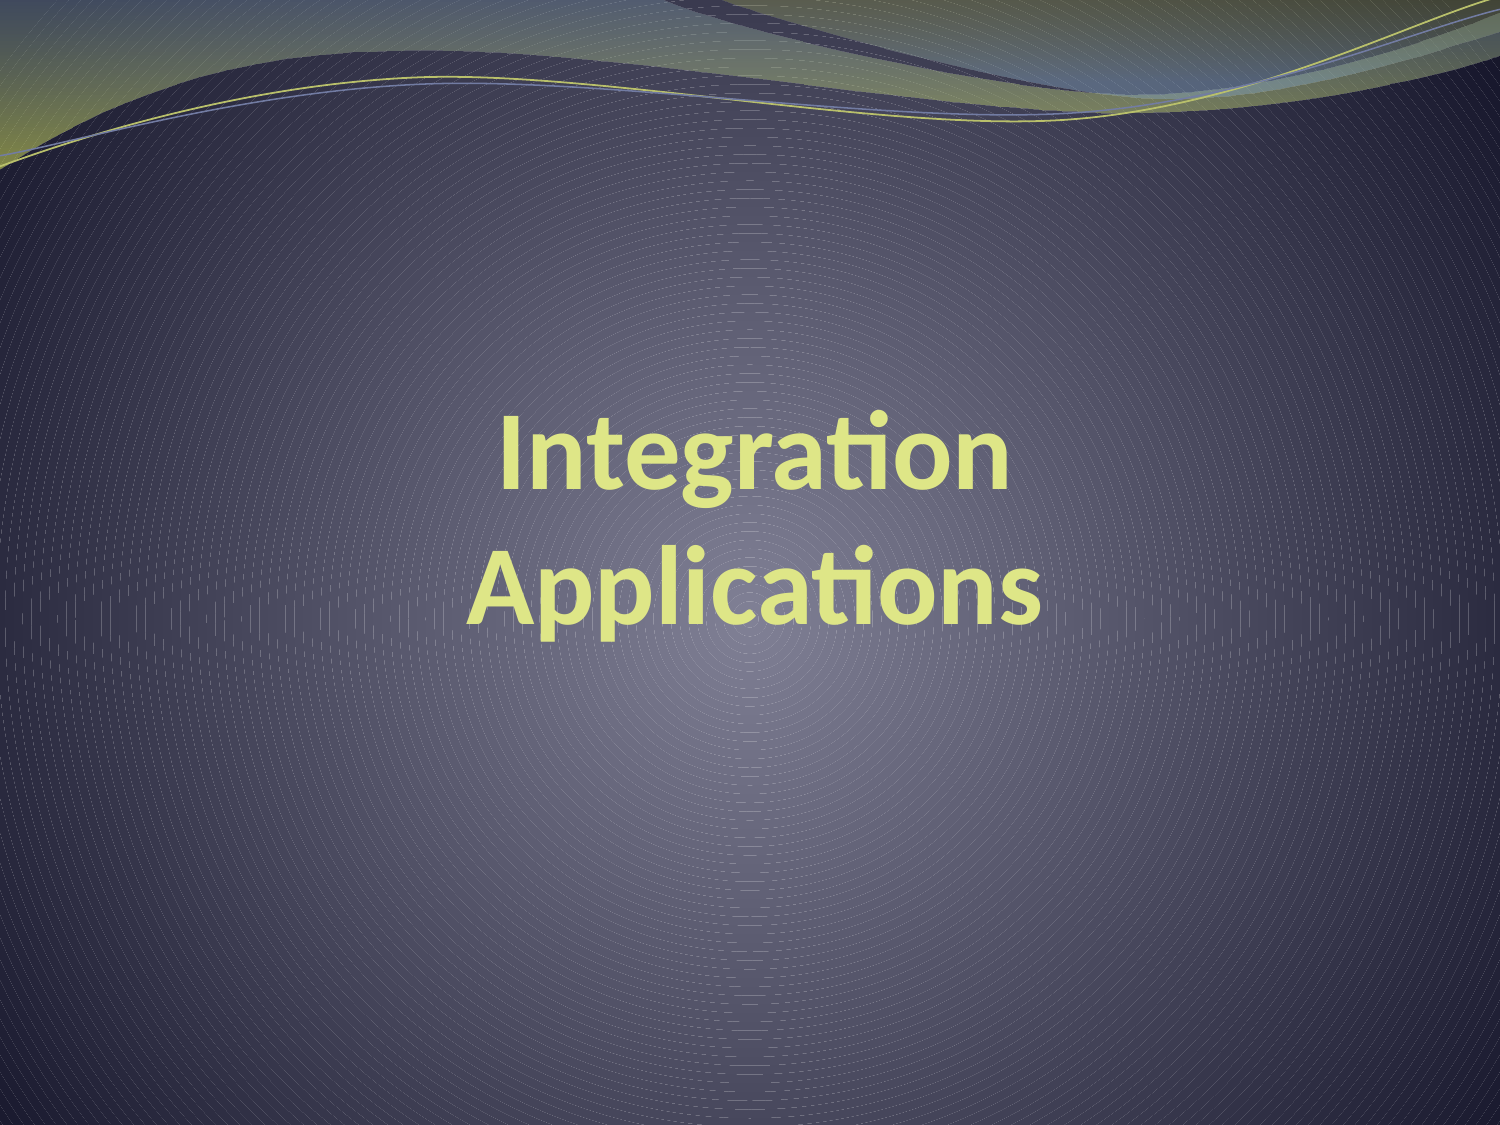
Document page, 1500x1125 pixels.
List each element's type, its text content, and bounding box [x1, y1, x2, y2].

title Integration Applications [112, 375, 1401, 763]
